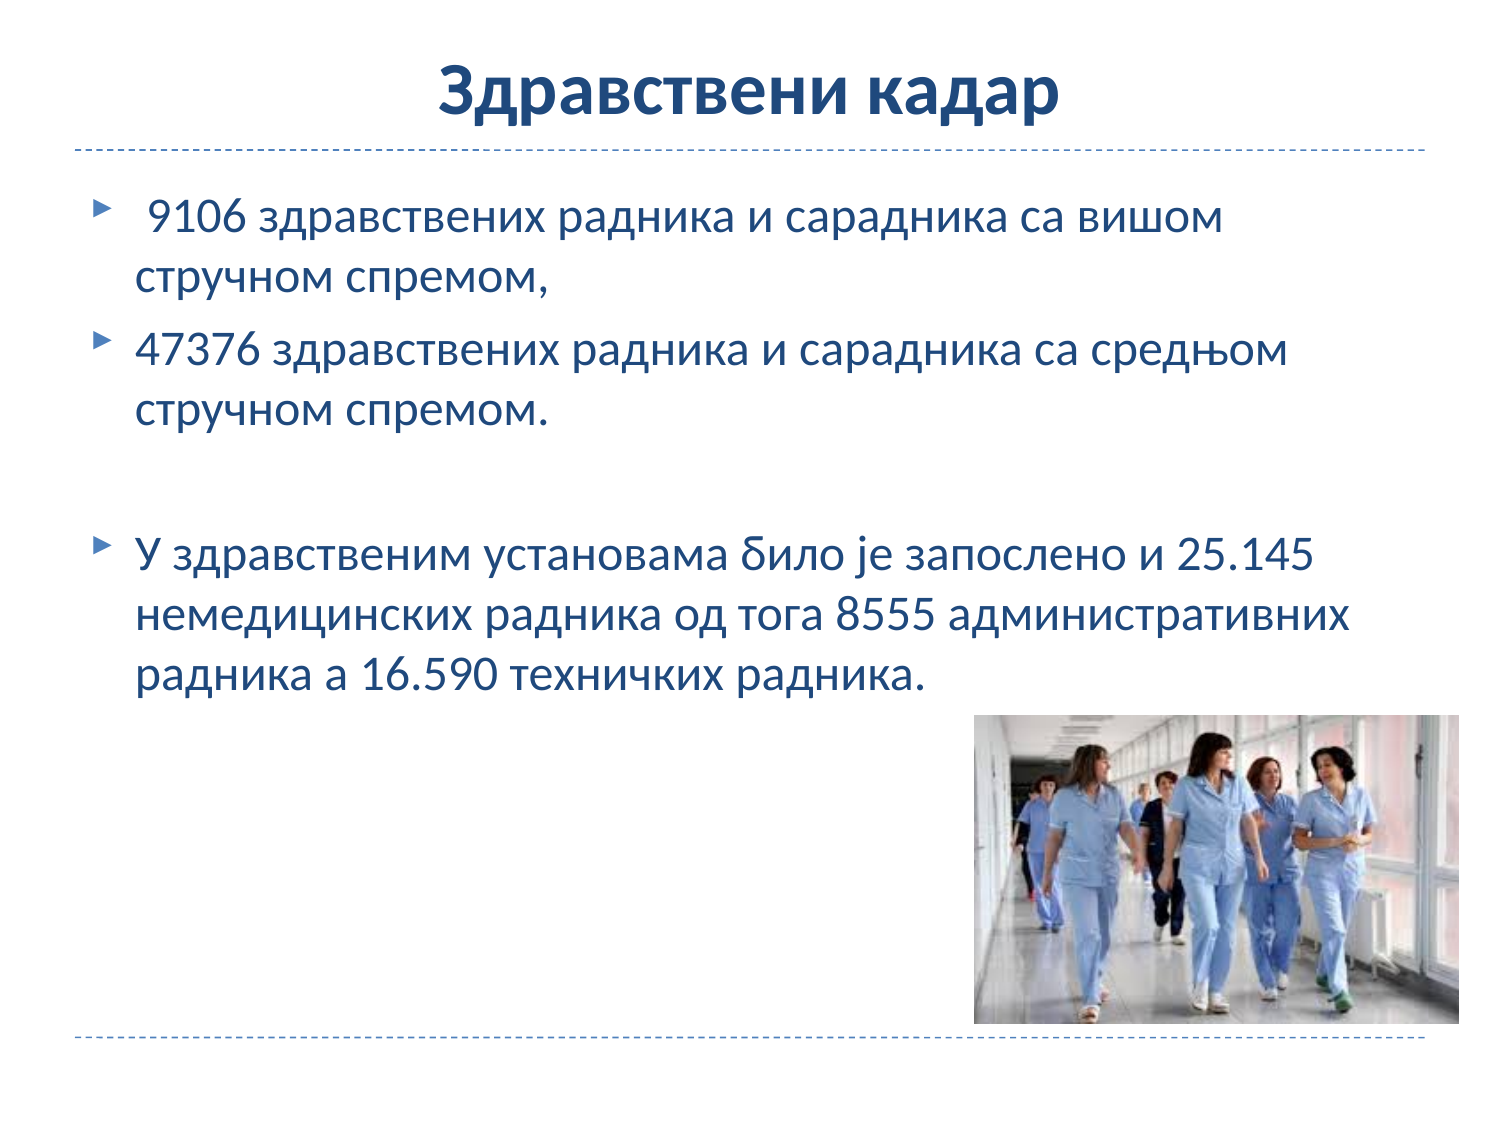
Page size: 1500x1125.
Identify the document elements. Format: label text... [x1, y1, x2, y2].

list 9106 здравствених радника и сарадника са вишом стручном спремом, 47376 здравствених радника и сарадника са средњом стручном спремом. У здравственим установама било је запослено и 25.145 немедицинских радника од тога 8555 административних радника а 16.590 техничких радника. [74, 174, 1426, 1038]
title Здравствени кадар [74, 12, 1426, 138]
picture [974, 715, 1459, 1024]
